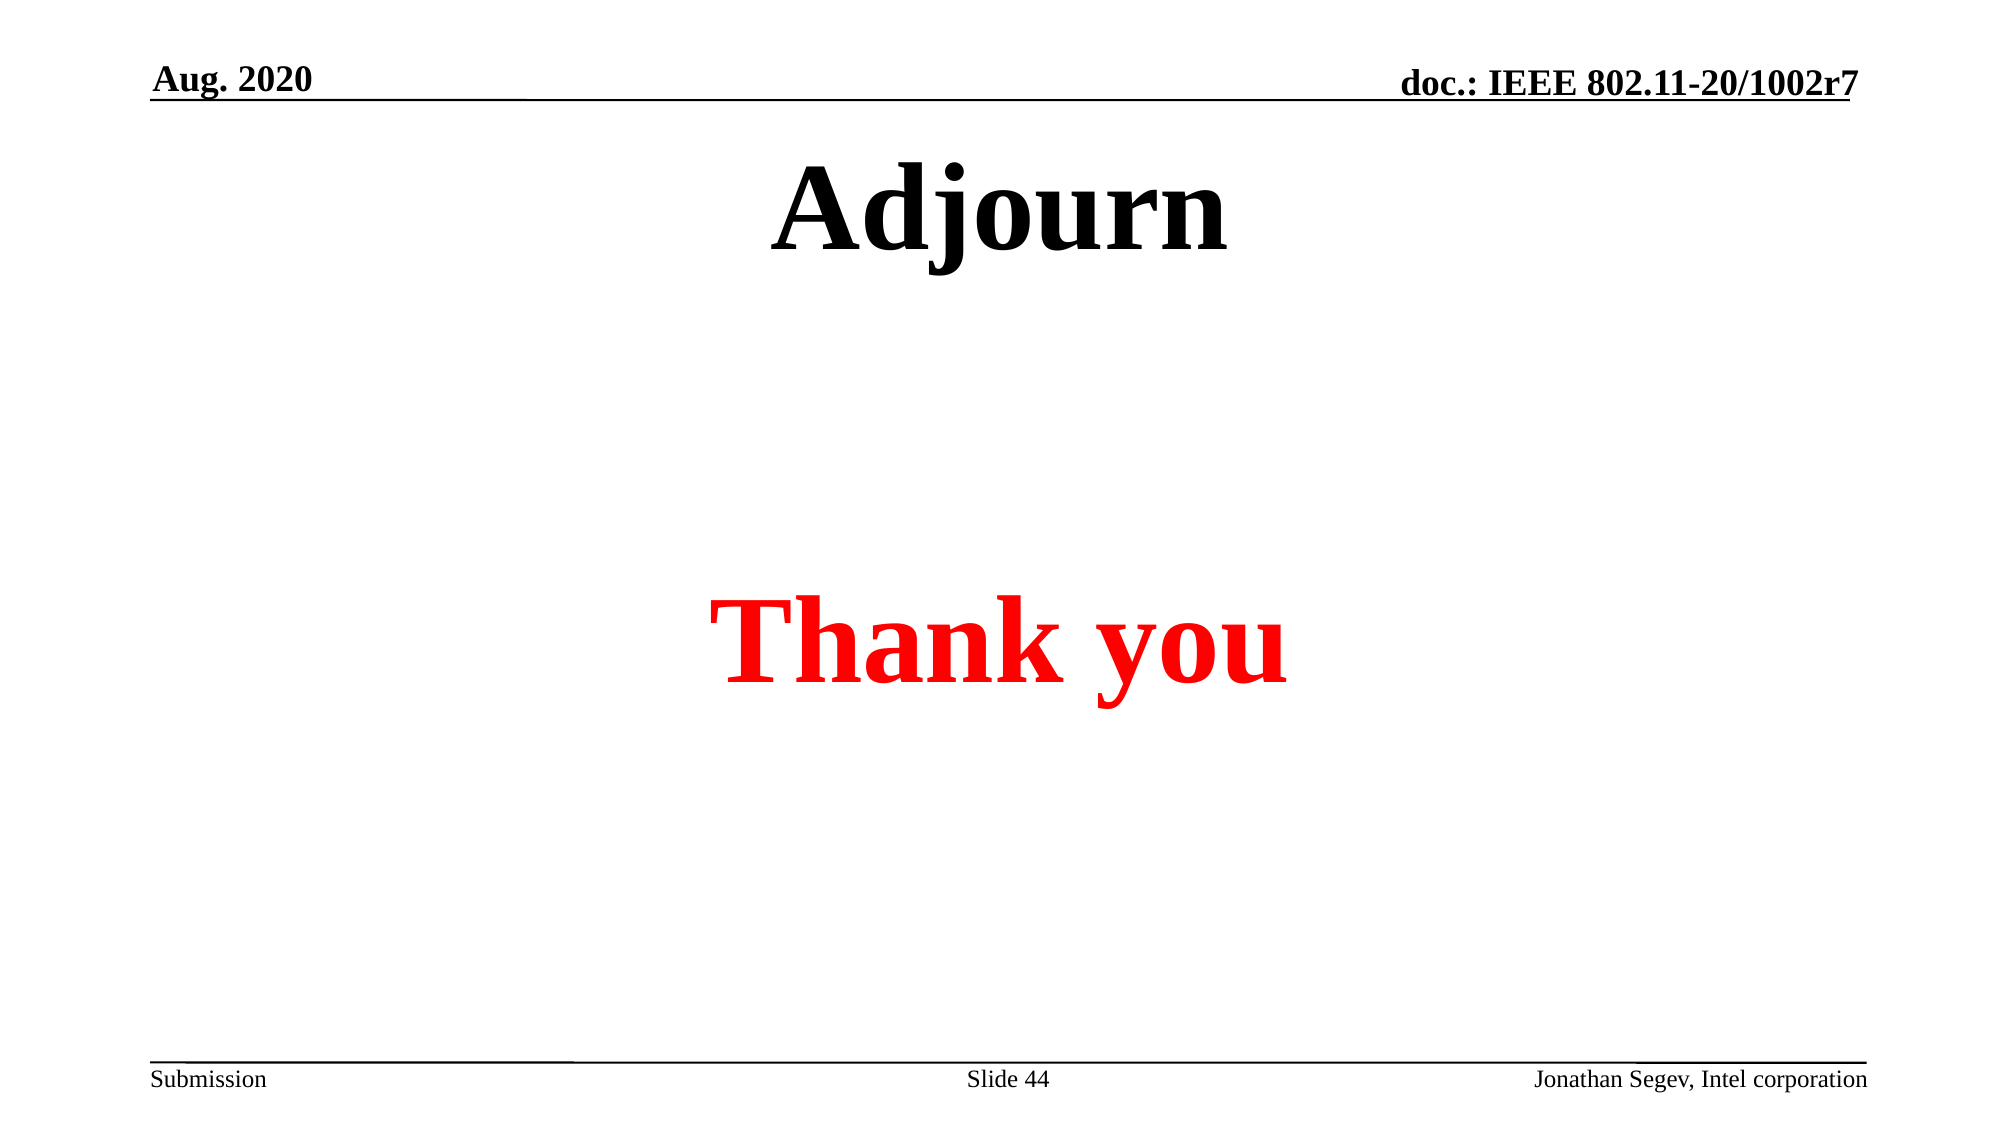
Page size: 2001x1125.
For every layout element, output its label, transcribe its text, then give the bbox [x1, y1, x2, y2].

list Thank you [149, 324, 1850, 1000]
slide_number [152, 54, 563, 100]
title Adjourn [149, 112, 1850, 288]
slide_number Slide 44 [950, 1061, 1067, 1123]
footer Jonathan Segev, Intel corporation [1171, 1061, 1869, 1093]
